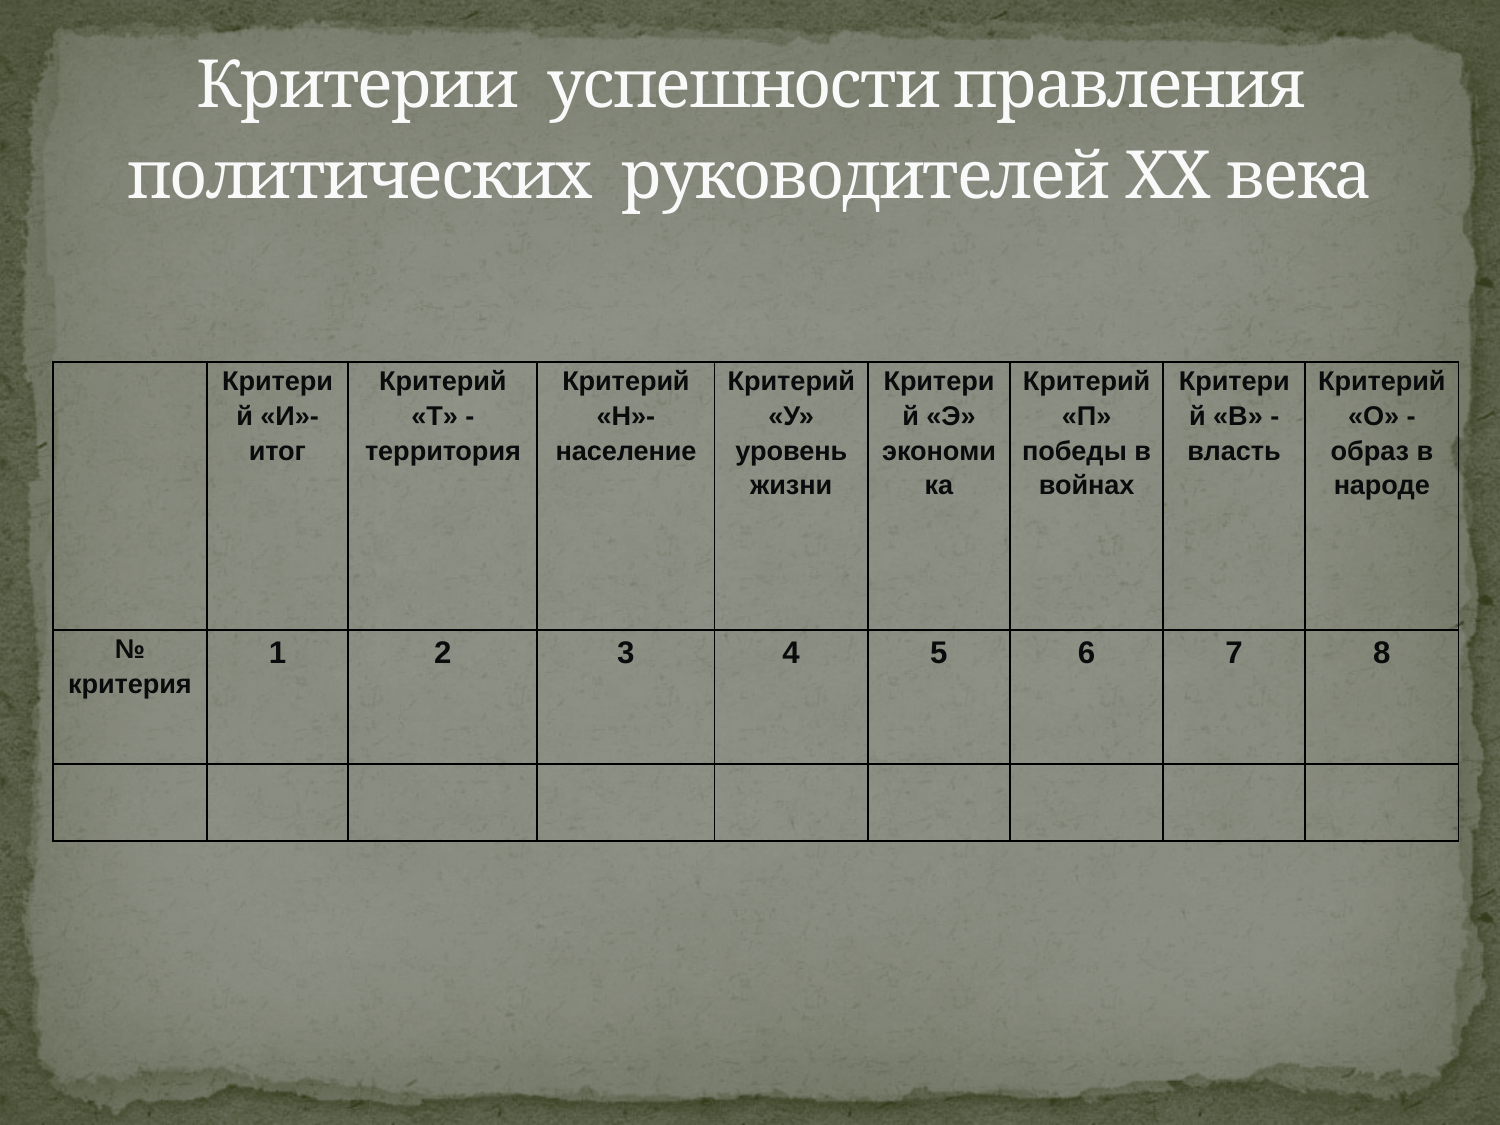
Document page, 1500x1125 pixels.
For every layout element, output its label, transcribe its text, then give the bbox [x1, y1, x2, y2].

table_header Критерий «Э» экономика [869, 363, 1009, 629]
table_cell № критерия [54, 631, 206, 763]
table_cell [349, 765, 536, 840]
table_cell [1306, 765, 1458, 840]
table_cell [715, 765, 867, 840]
table_cell [208, 765, 347, 840]
table_cell 2 [349, 631, 536, 763]
table_header Критерий «В» -власть [1164, 363, 1304, 629]
table_cell 7 [1164, 631, 1304, 763]
table_cell [1164, 765, 1304, 840]
table_header Критерий «П» победы в войнах [1011, 363, 1162, 629]
table_header [54, 363, 206, 629]
table_cell 3 [538, 631, 714, 763]
table_cell 1 [208, 631, 347, 763]
table_cell [1011, 765, 1162, 840]
table_cell 5 [869, 631, 1009, 763]
table_cell 4 [715, 631, 867, 763]
table_cell 8 [1306, 631, 1458, 763]
table_cell [538, 765, 714, 840]
table_cell [869, 765, 1009, 840]
table_header Критерий «О» - образ в народе [1306, 363, 1458, 629]
title Критерии успешности правления политических руководителей XX века [74, 24, 1425, 225]
table_header Критерий «У» уровень жизни [715, 363, 867, 629]
table_header Критерий «Н»- население [538, 363, 714, 629]
table_header Критерий «Т» -территория [349, 363, 536, 629]
table_cell 6 [1011, 631, 1162, 763]
table_cell [54, 765, 206, 840]
table_header Критерий «И»- итог [208, 363, 347, 629]
